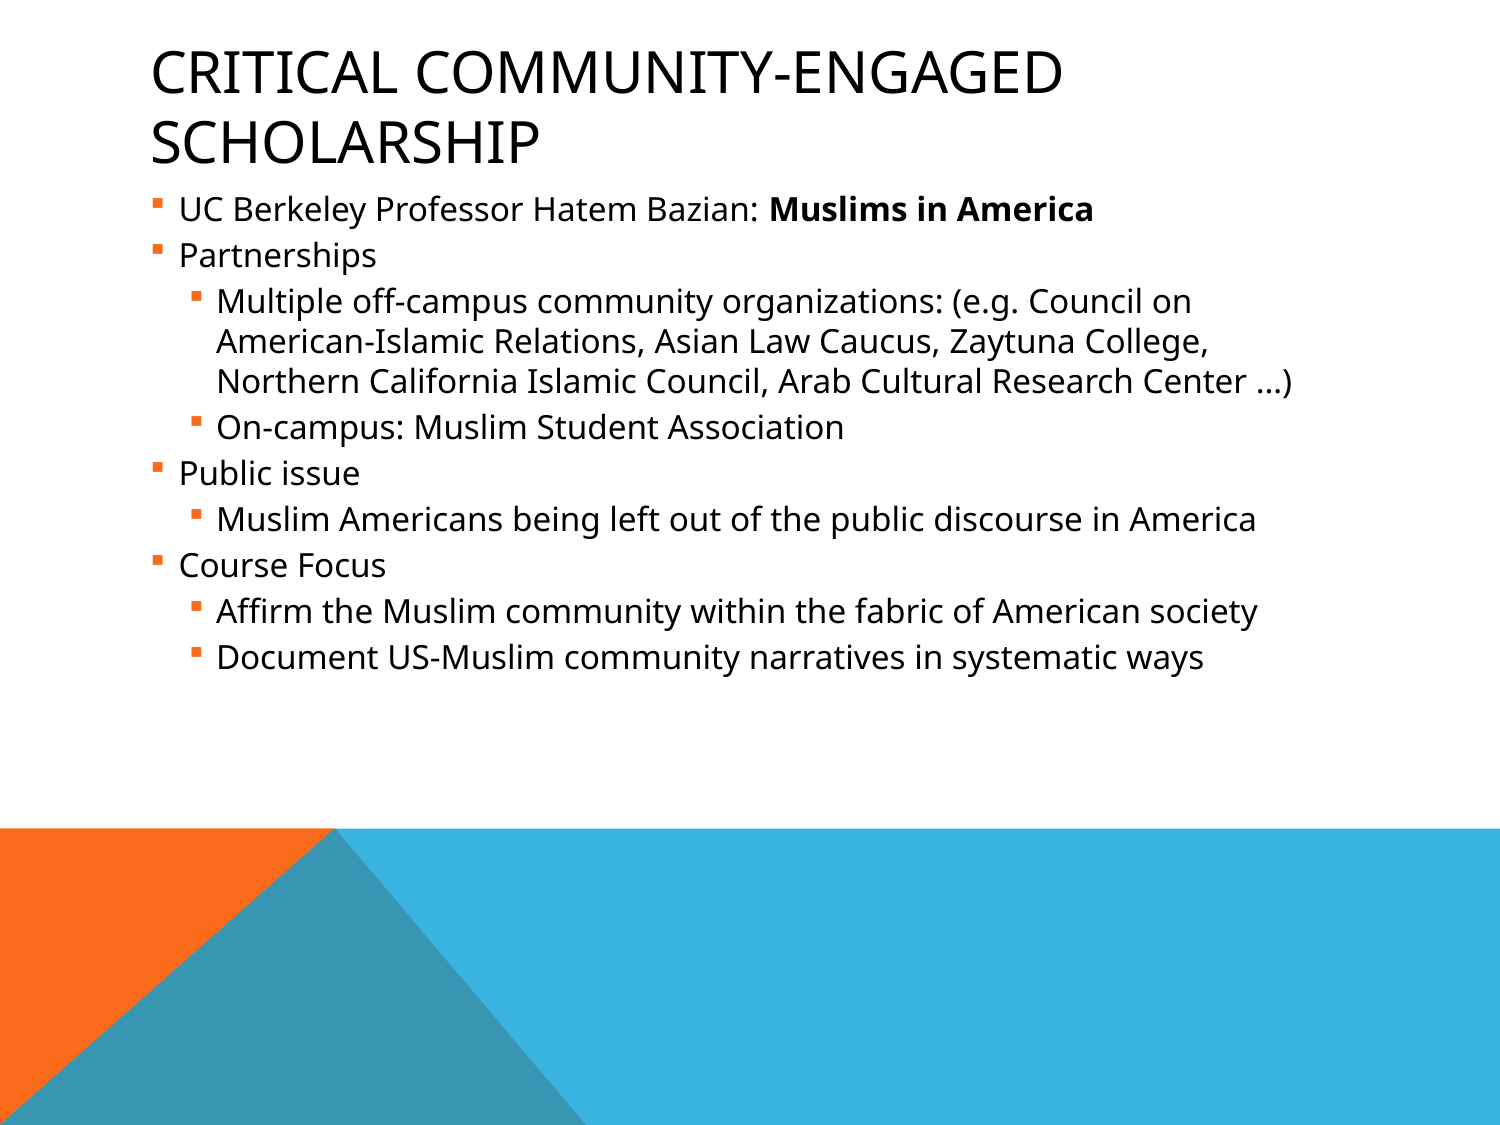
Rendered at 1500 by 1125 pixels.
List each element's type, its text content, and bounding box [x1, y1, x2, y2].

title critical community-engaged scholarship [135, 60, 1369, 150]
list UC Berkeley Professor Hatem Bazian: Muslims in America Partnerships Multiple off-campus community organizations: (e.g. Council on American-Islamic Relations, Asian Law Caucus, Zaytuna College, Northern California Islamic Council, Arab Cultural Research Center …) On-campus: Muslim Student Association Public issue Muslim Americans being left out of the public discourse in America Course Focus Affirm the Muslim community within the fabric of American society Document US-Muslim community narratives in systematic ways [135, 180, 1369, 768]
